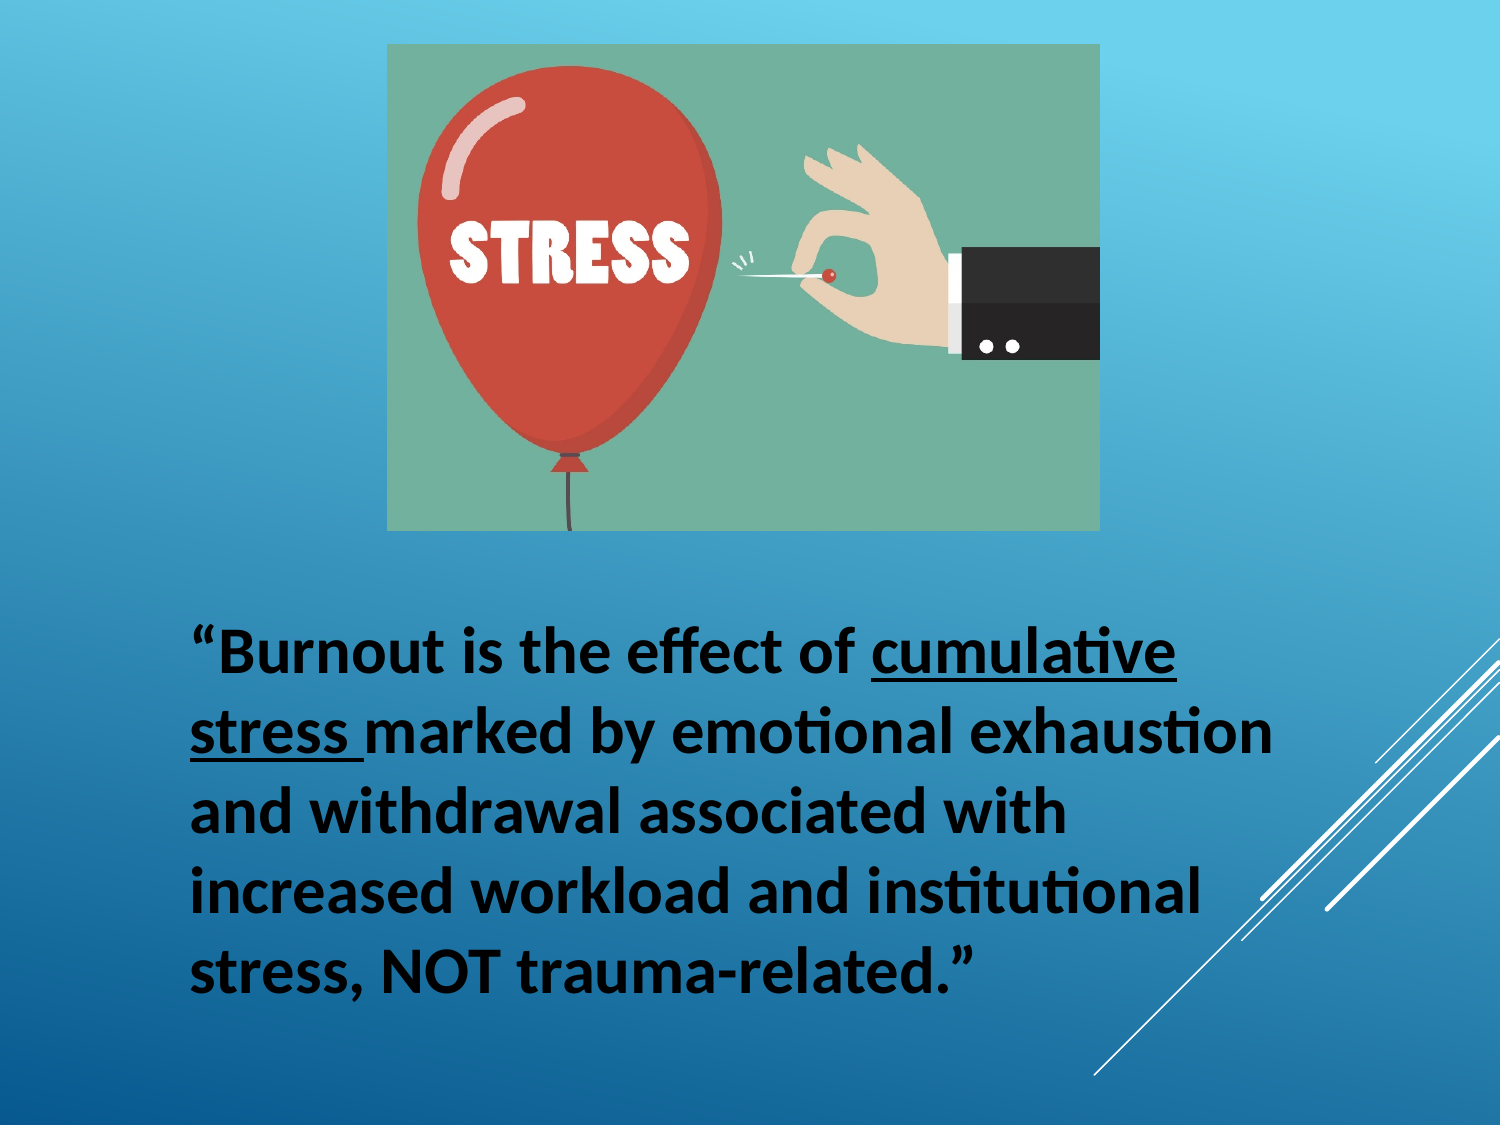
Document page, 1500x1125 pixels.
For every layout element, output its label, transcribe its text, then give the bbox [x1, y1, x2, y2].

picture [387, 43, 1101, 531]
text_box “Burnout is the effect of cumulative stress marked by emotional exhaustion and withdrawal associated with increased workload and institutional stress, NOT trauma-related.” [174, 599, 1350, 1015]
